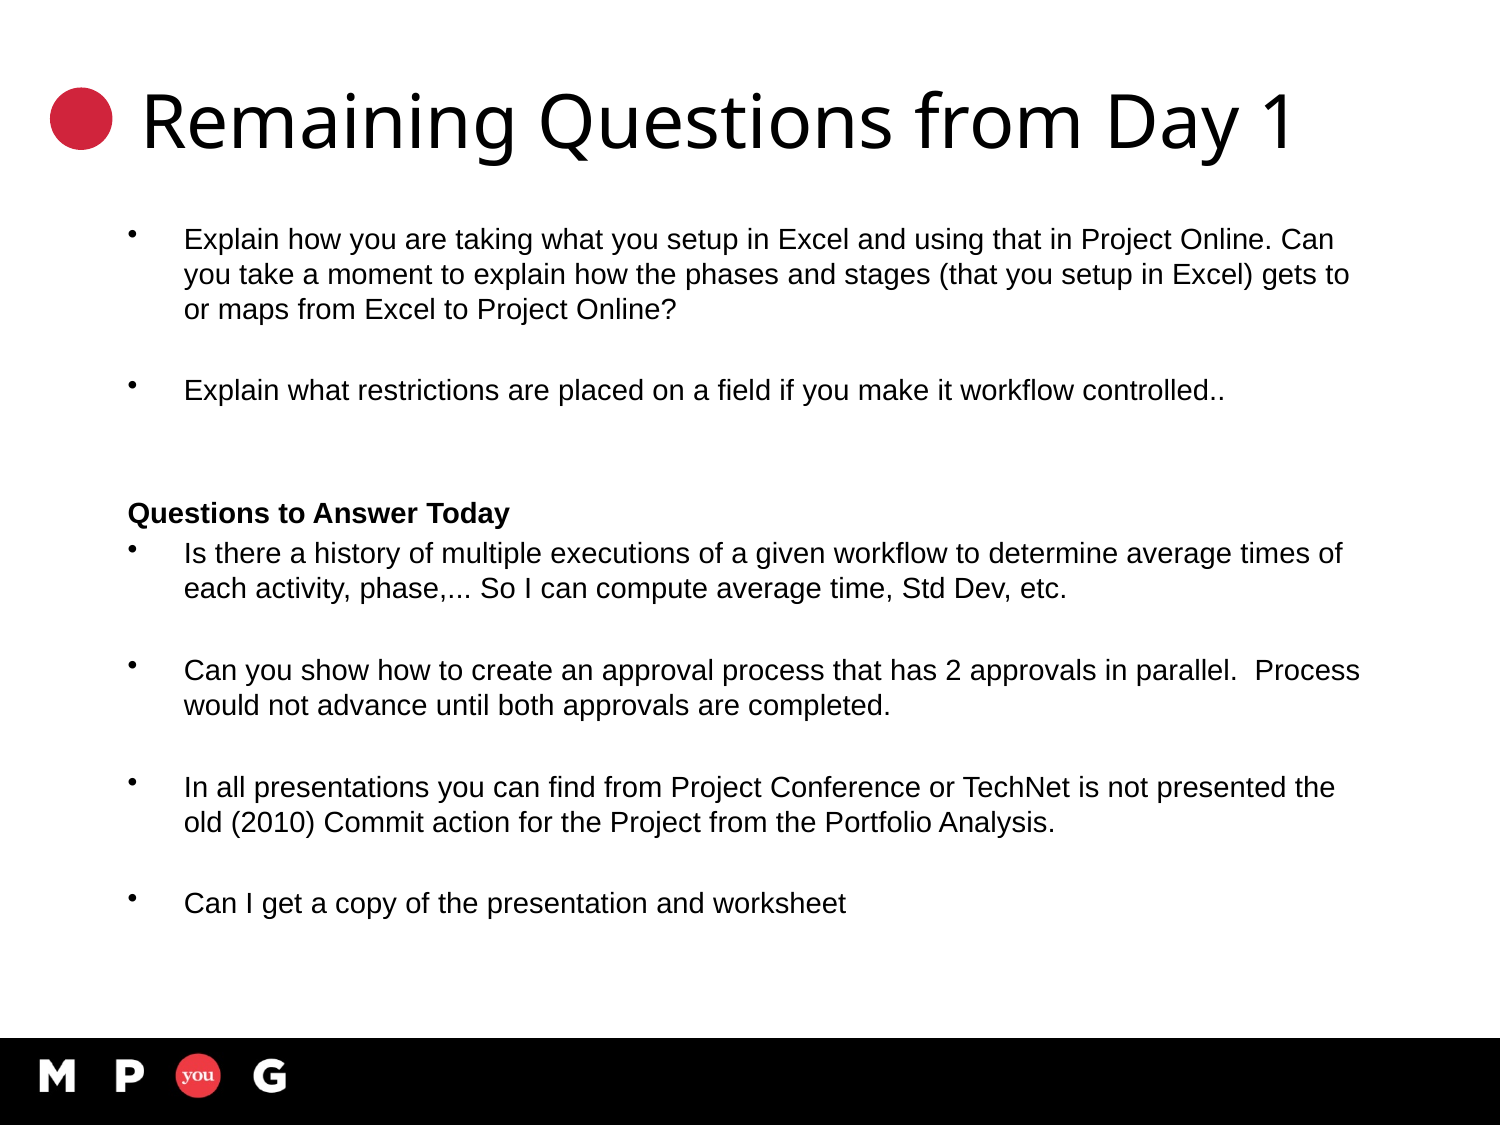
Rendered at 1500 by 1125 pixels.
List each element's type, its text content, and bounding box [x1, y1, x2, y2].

list Explain how you are taking what you setup in Excel and using that in Project Online. Can you take a moment to explain how the phases and stages (that you setup in Excel) gets to or maps from Excel to Project Online? Explain what restrictions are placed on a field if you make it workflow controlled.. Questions to Answer Today Is there a history of multiple executions of a given workflow to determine average times of each activity, phase,... So I can compute average time, Std Dev, etc. Can you show how to create an approval process that has 2 approvals in parallel. Process would not advance until both approvals are completed. In all presentations you can find from Project Conference or TechNet is not presented the old (2010) Commit action for the Project from the Portfolio Analysis. Can I get a copy of the presentation and worksheet [112, 212, 1388, 1001]
title Remaining Questions from Day 1 [124, 24, 1438, 213]
picture [37, 1052, 288, 1100]
